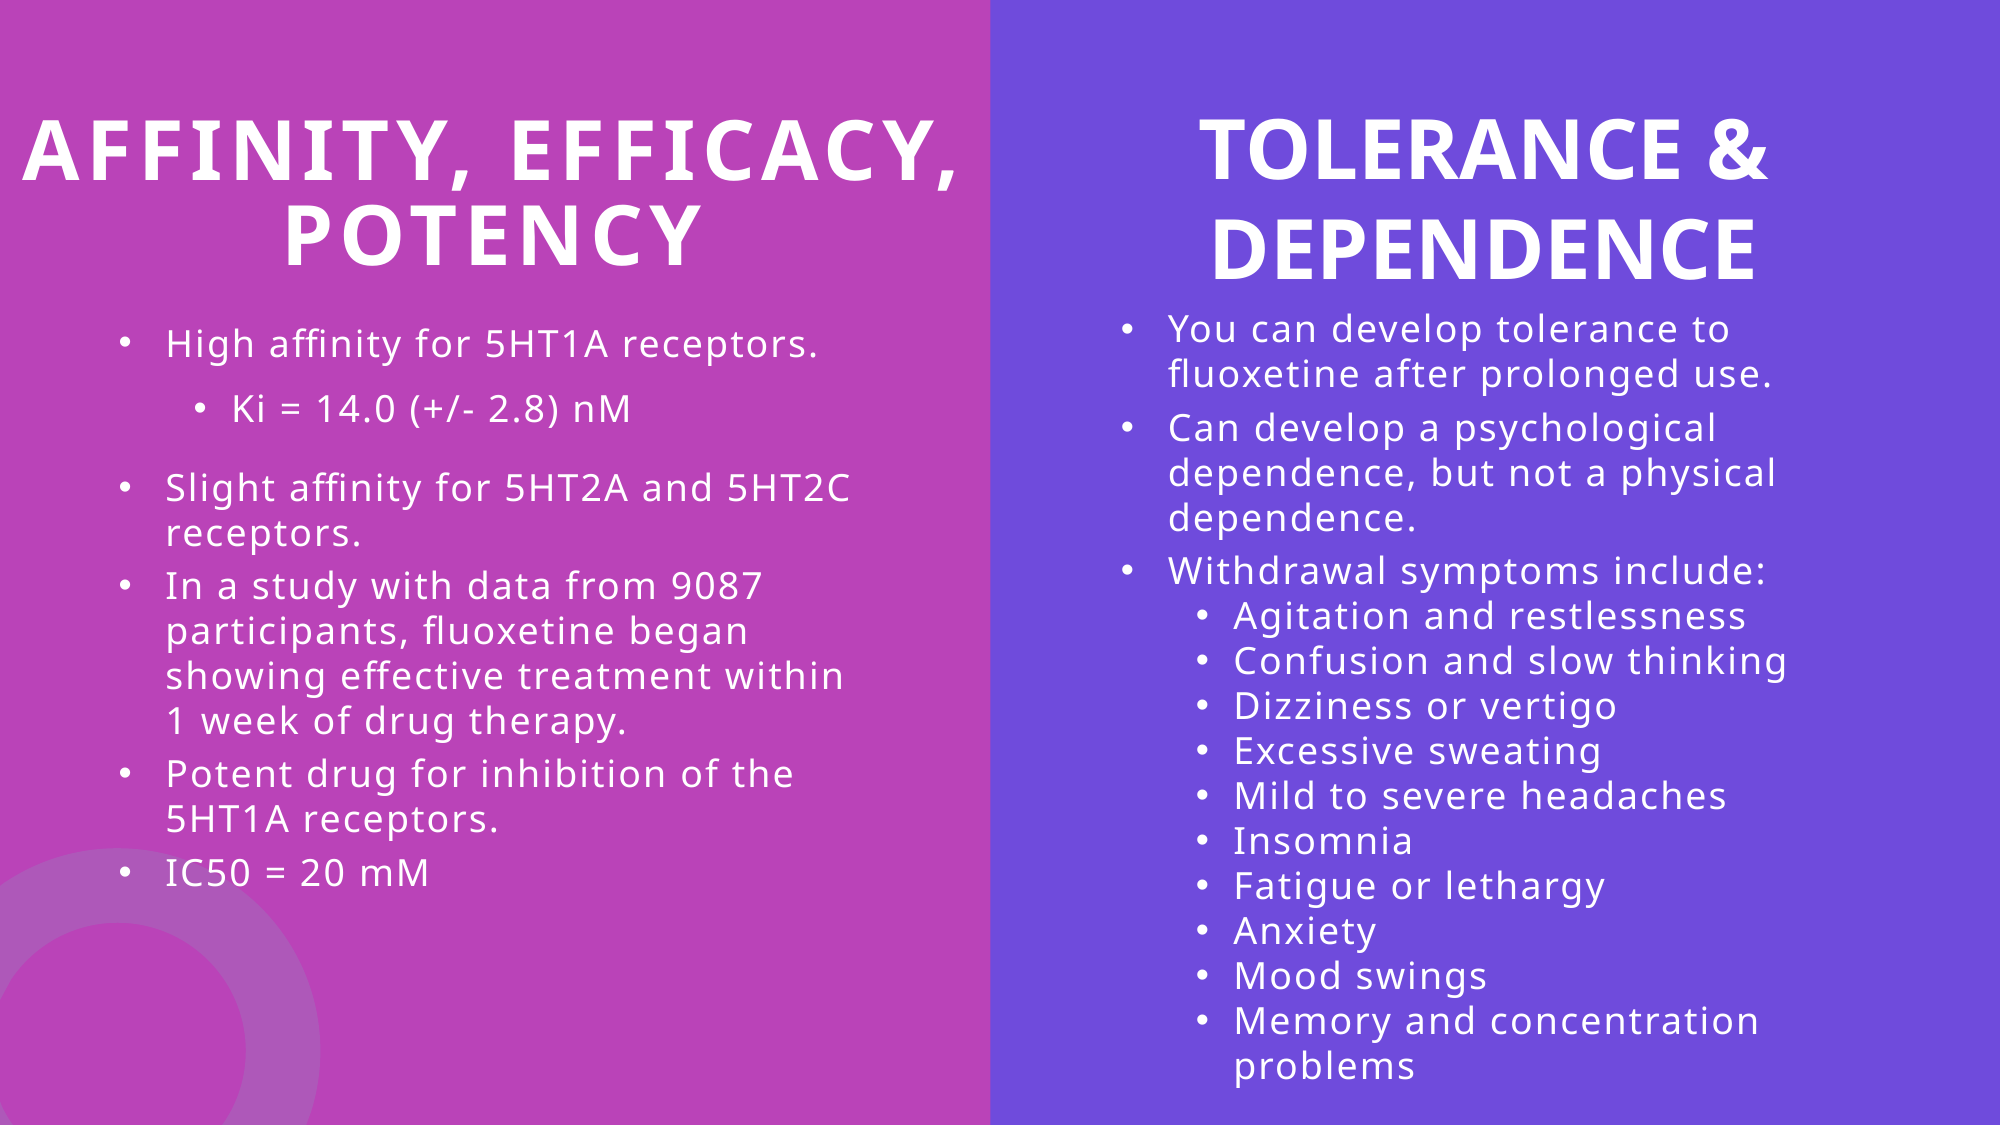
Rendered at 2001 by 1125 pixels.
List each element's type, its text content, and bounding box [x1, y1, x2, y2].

text_box You can develop tolerance to fluoxetine after prolonged use. Can develop a psychological dependence, but not a physical dependence. Withdrawal symptoms include: Agitation and restlessness Confusion and slow thinking Dizziness or vertigo Excessive sweating Mild to severe headaches Insomnia Fatigue or lethargy Anxiety Mood swings Memory and concentration problems [1120, 305, 1882, 940]
text_box TOLERANCE & DEPENDENCE [1025, 88, 1943, 304]
title Affinity, efficacy, potency [0, 0, 991, 1125]
list High affinity for 5HT1A receptors. Ki = 14.0 (+/- 2.8) nM Slight affinity for 5HT2A and 5HT2C receptors. In a study with data from 9087 participants, fluoxetine began showing effective treatment within 1 week of drug therapy. Potent drug for inhibition of the 5HT1A receptors. IC50 = 20 mM [118, 319, 879, 954]
